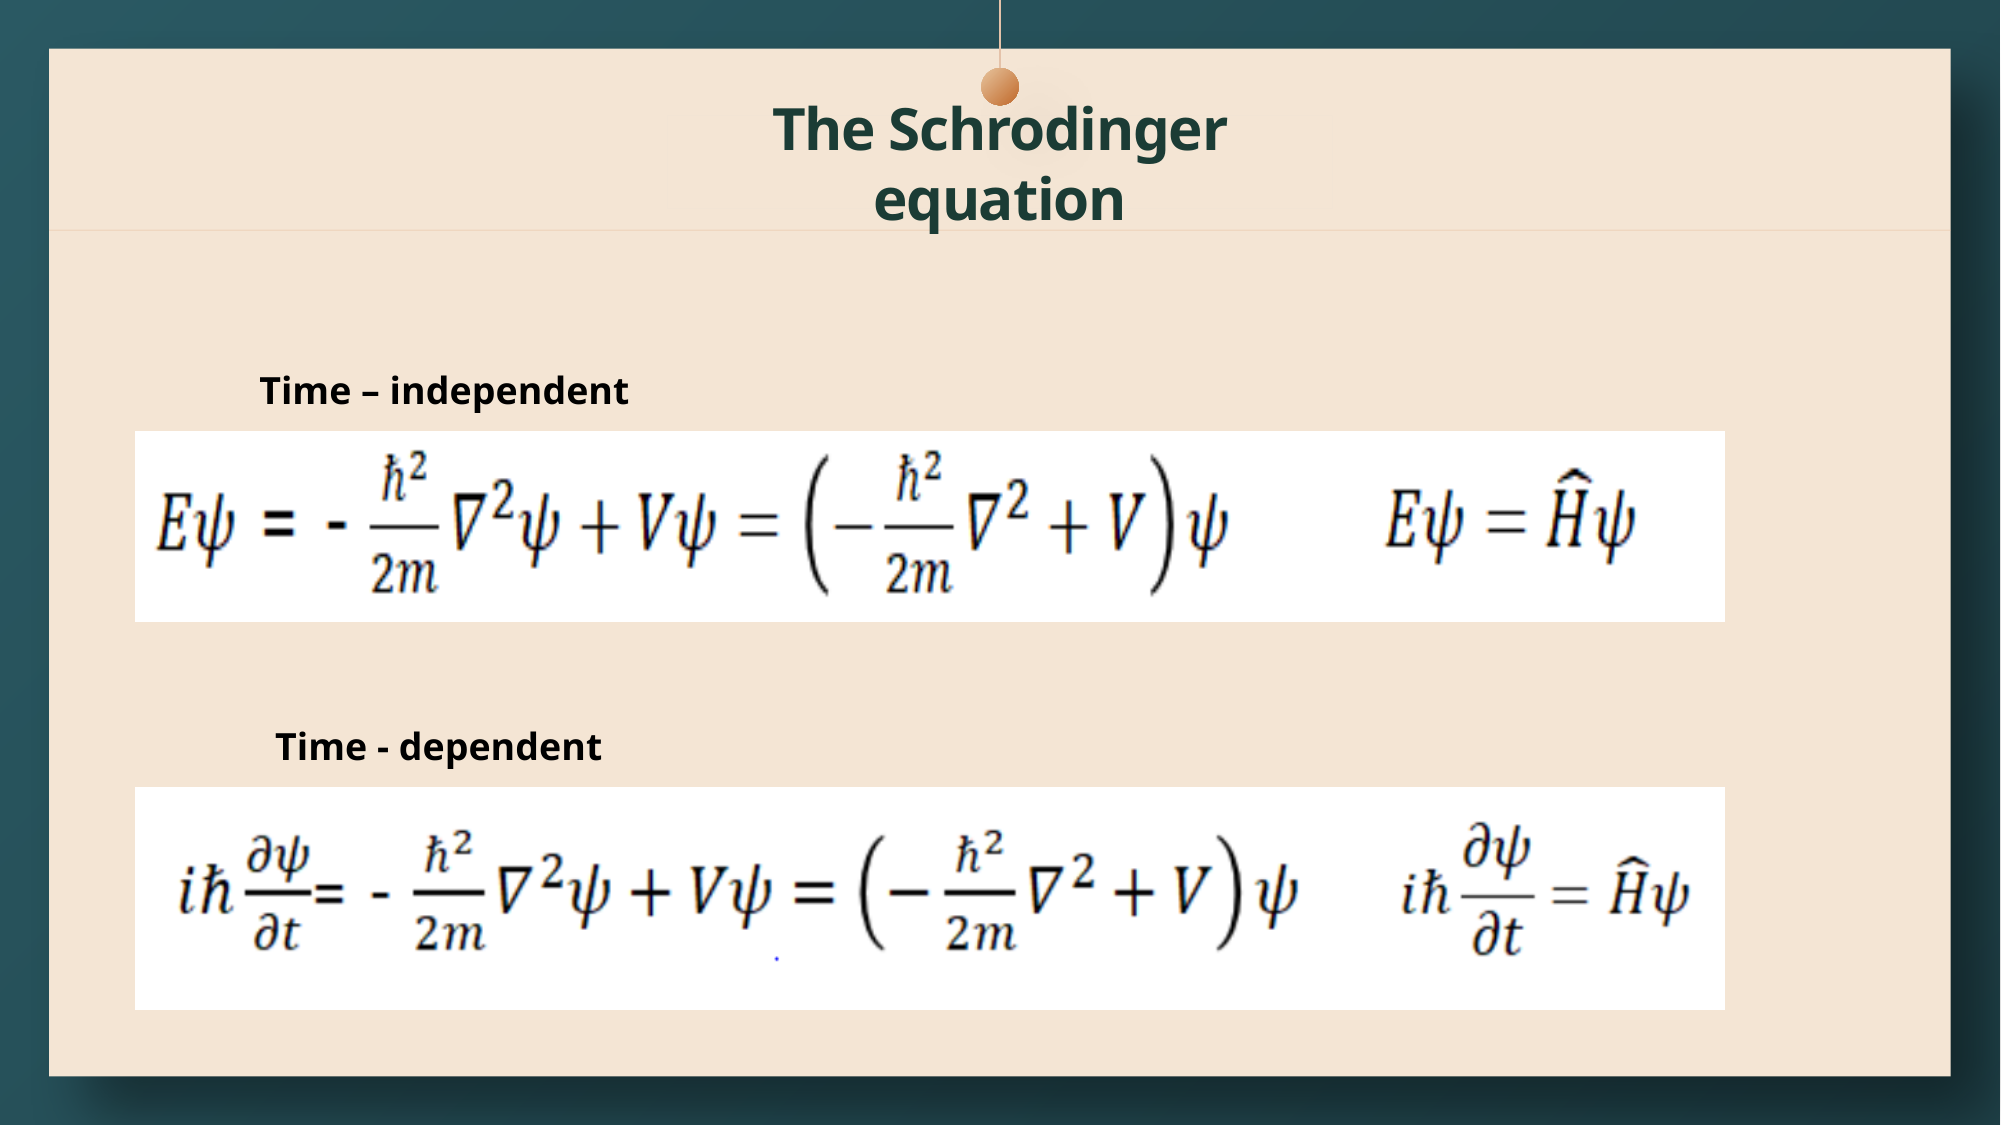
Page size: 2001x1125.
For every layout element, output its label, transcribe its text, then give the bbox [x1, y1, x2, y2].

text_box Time – independent [244, 359, 756, 420]
picture [135, 787, 1725, 1010]
text_box Time - dependent [260, 715, 698, 776]
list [135, 431, 1725, 622]
title The Schrodinger equation [667, 115, 1333, 209]
